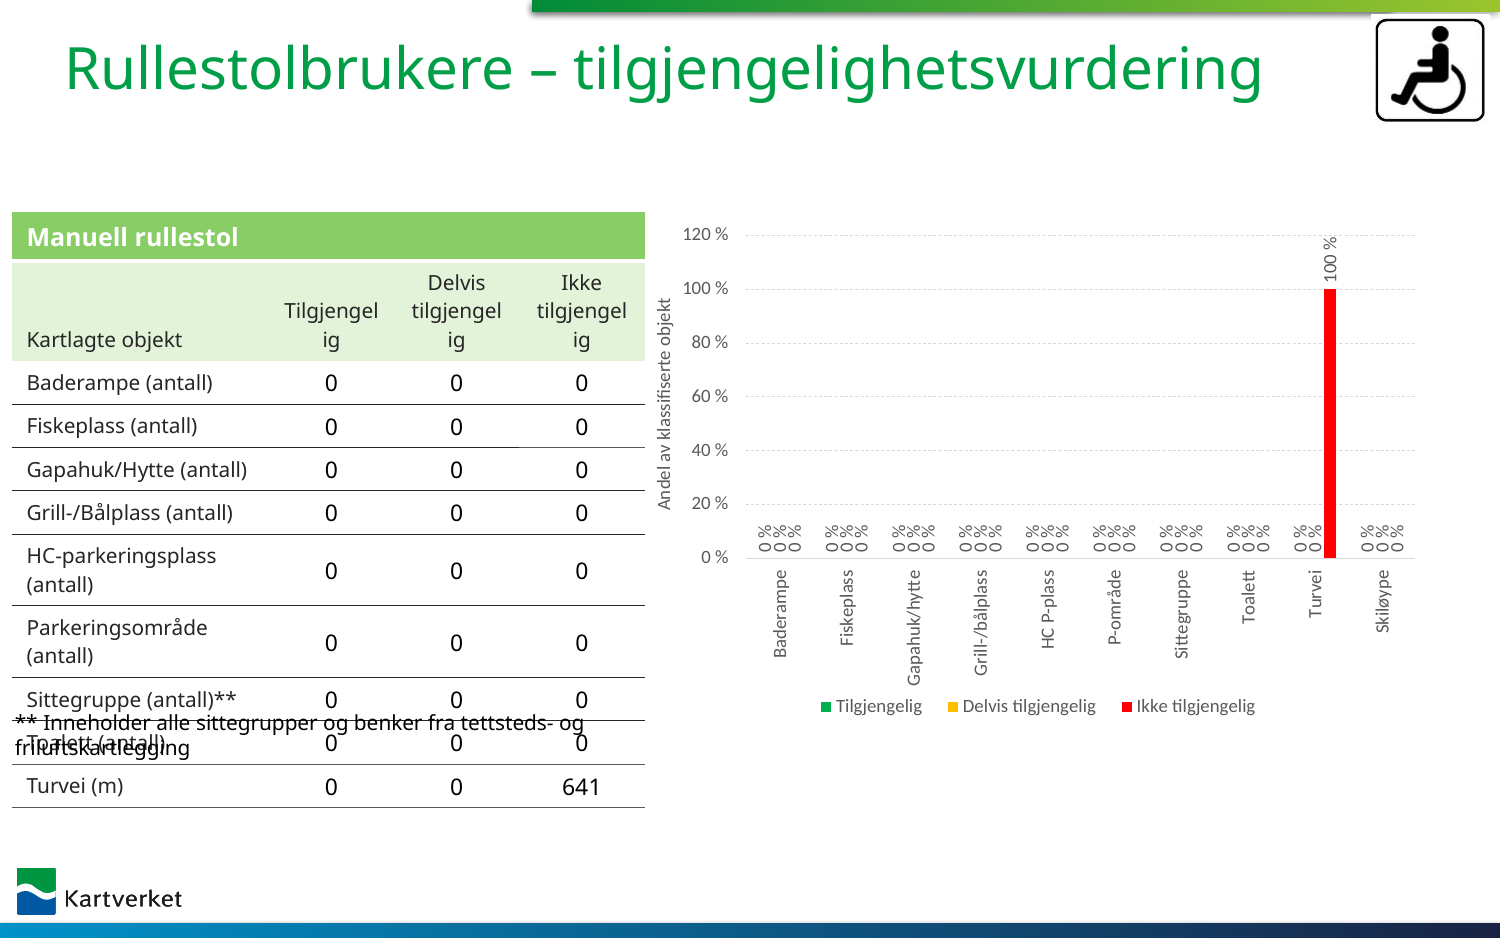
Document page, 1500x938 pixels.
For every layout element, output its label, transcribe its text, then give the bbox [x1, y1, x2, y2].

table_cell 0 [519, 361, 638, 404]
table_cell 0 [394, 361, 519, 404]
table_cell 0 [394, 448, 519, 490]
table_cell 0 [269, 405, 394, 447]
table_cell Tilgjengelig [269, 263, 394, 361]
table_cell Fiskeplass (antall) [12, 405, 269, 447]
table_cell Grill-/Bålplass (antall) [12, 491, 269, 534]
table_cell 0 [519, 606, 638, 677]
table_cell 0 [394, 405, 519, 447]
table_cell 0 [269, 448, 394, 490]
table_cell 0 [394, 768, 519, 807]
table_header Manuell rullestol [12, 212, 645, 259]
table_cell 0 [519, 678, 638, 702]
table_cell 0 [269, 606, 394, 677]
table_cell 0 [394, 678, 519, 702]
table_cell Baderampe (antall) [12, 361, 269, 404]
table_cell 0 [269, 678, 394, 702]
table_cell Turvei (m) [12, 768, 269, 807]
table_cell HC-parkeringsplass (antall) [12, 535, 269, 605]
table_cell 0 [394, 491, 519, 534]
table_cell 0 [519, 448, 638, 490]
text_box ** Inneholder alle sittegrupper og benker fra tettsteds- og friluftskartlegging [0, 702, 745, 768]
table_cell 0 [269, 361, 394, 404]
table_cell Parkeringsområde (antall) [12, 606, 269, 677]
table_cell 0 [519, 405, 638, 447]
table_cell Gapahuk/Hytte (antall) [12, 448, 269, 490]
table_cell Sittegruppe (antall)** [12, 678, 269, 702]
table_cell Kartlagte objekt [12, 263, 269, 361]
table_cell 0 [269, 535, 394, 605]
table_cell 0 [394, 535, 519, 605]
table_cell Ikke tilgjengelig [519, 263, 638, 361]
picture [1371, 13, 1491, 127]
picture [643, 218, 1427, 728]
table_cell 0 [269, 491, 394, 534]
table_cell Delvis tilgjengelig [394, 263, 519, 361]
table_cell 0 [519, 491, 638, 534]
table_cell 641 [519, 768, 645, 807]
table_cell 0 [394, 606, 519, 677]
table_cell 0 [269, 768, 394, 807]
table_cell 0 [519, 535, 638, 605]
text_box Rullestolbrukere – tilgjengelighetsvurdering [49, 12, 1372, 109]
